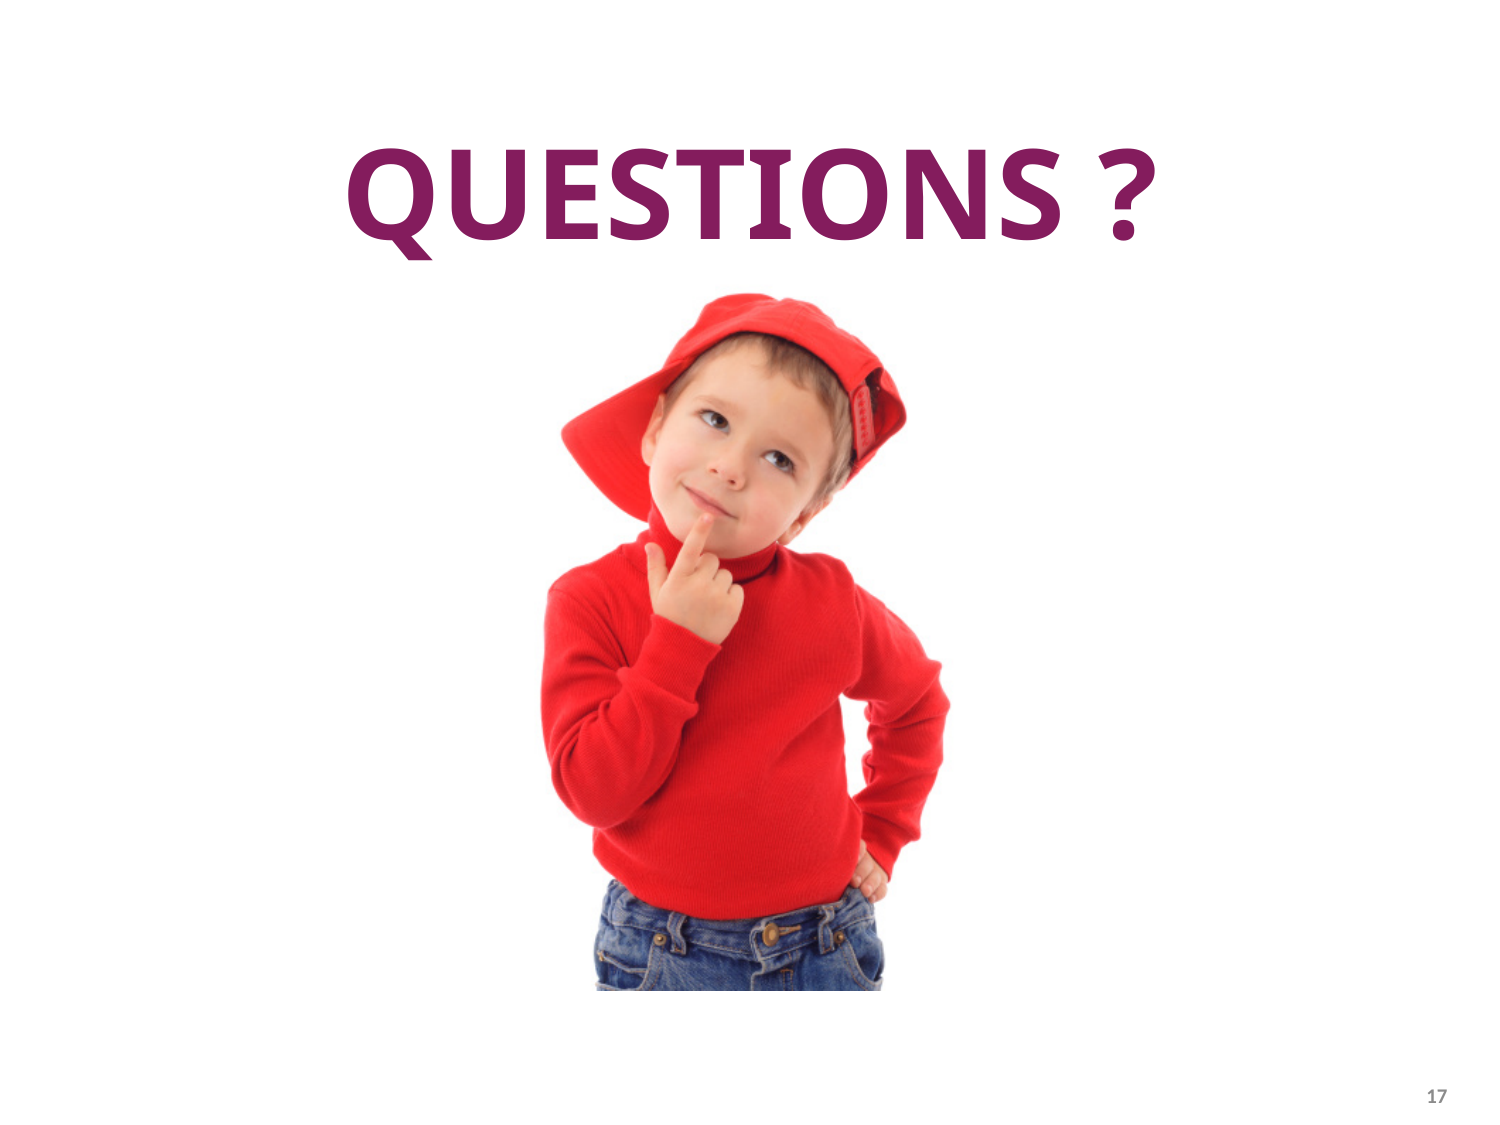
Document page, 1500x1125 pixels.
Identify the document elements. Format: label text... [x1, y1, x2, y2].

picture [512, 274, 990, 991]
title Questions ? [75, 104, 1425, 275]
slide_number 17 [1112, 1077, 1463, 1113]
